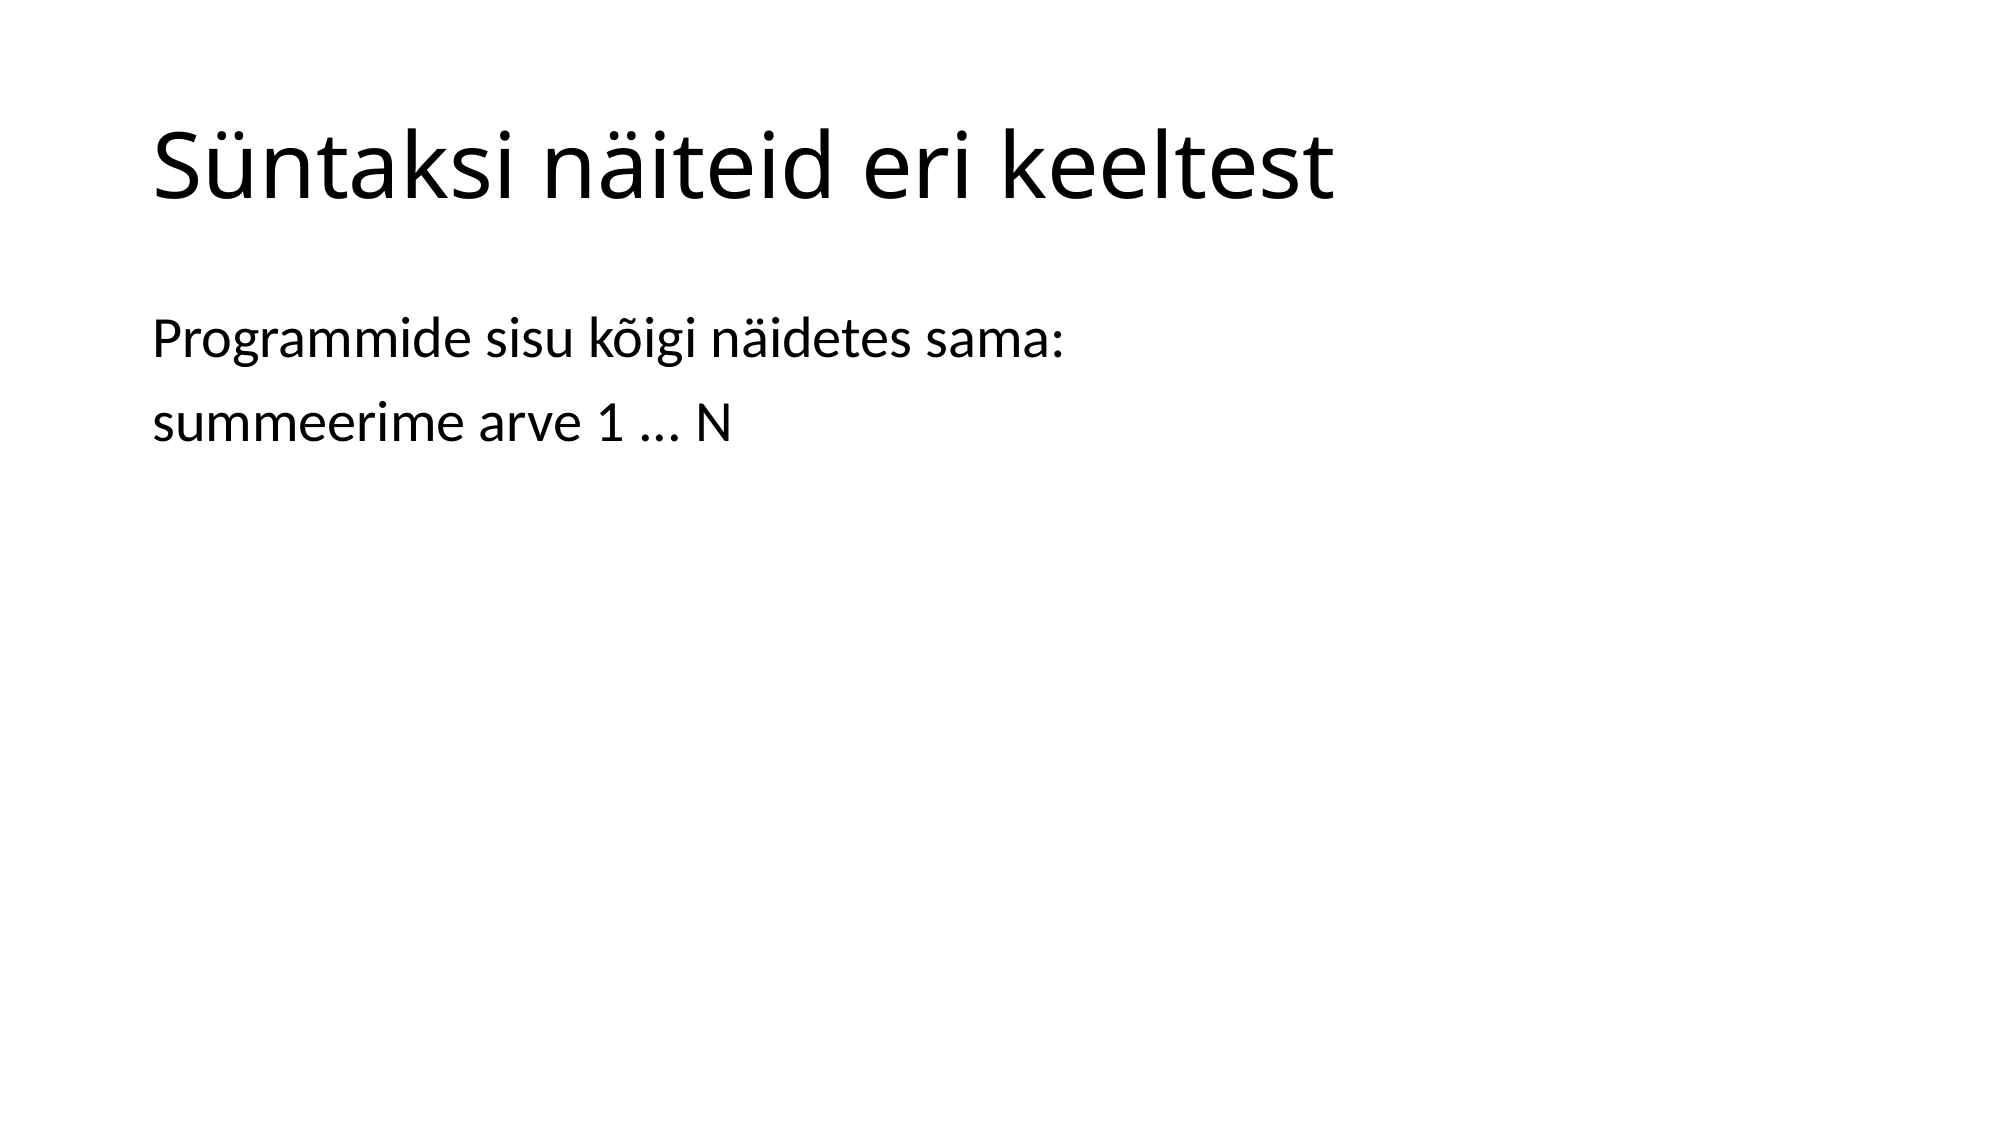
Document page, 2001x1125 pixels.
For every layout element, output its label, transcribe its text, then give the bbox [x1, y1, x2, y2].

list Programmide sisu kõigi näidetes sama: summeerime arve 1 ... N [137, 299, 1863, 1014]
title Süntaksi näiteid eri keeltest [137, 59, 1863, 278]
